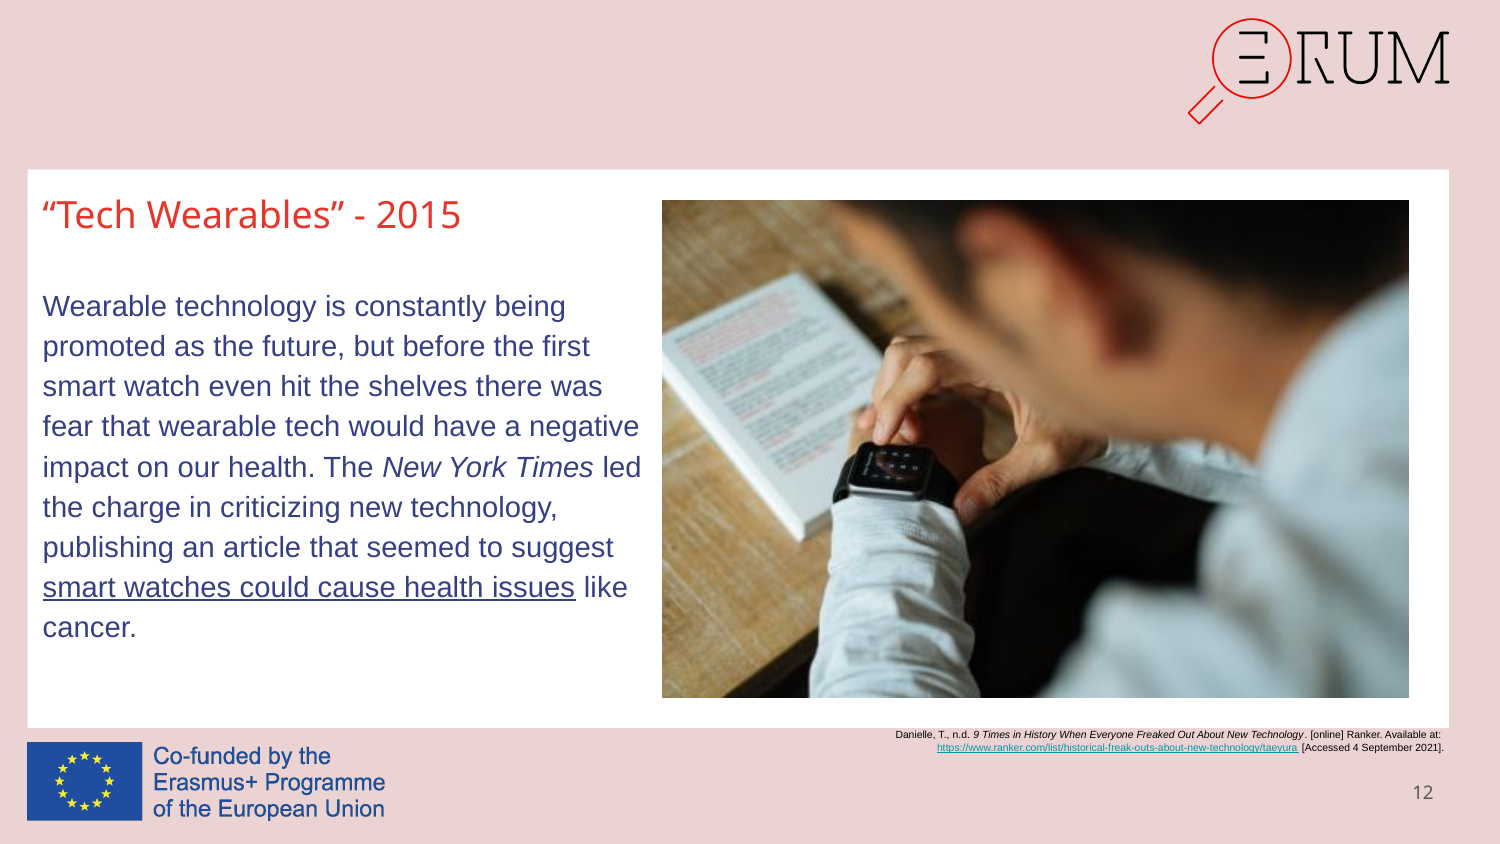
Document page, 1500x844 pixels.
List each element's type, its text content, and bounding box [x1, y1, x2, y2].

picture [27, 742, 385, 821]
list “Tech Wearables” - 2015 Wearable technology is constantly being promoted as the future, but before the first smart watch even hit the shelves there was fear that wearable tech would have a negative impact on our health. The New York Times led the charge in criticizing new technology, publishing an article that seemed to suggest smart watches could cause health issues like cancer. [27, 169, 1449, 729]
picture [662, 200, 1409, 698]
slide_number 12 [1358, 766, 1449, 826]
text_box Danielle, T., n.d. 9 Times in History When Everyone Freaked Out About New Technology. [online] Ranker. Available at: https://www.ranker.com/list/historical-freak-outs-about-new-technology/taeyura [Accessed 4 September 2021]. [841, 715, 1460, 766]
picture [1136, 0, 1500, 137]
